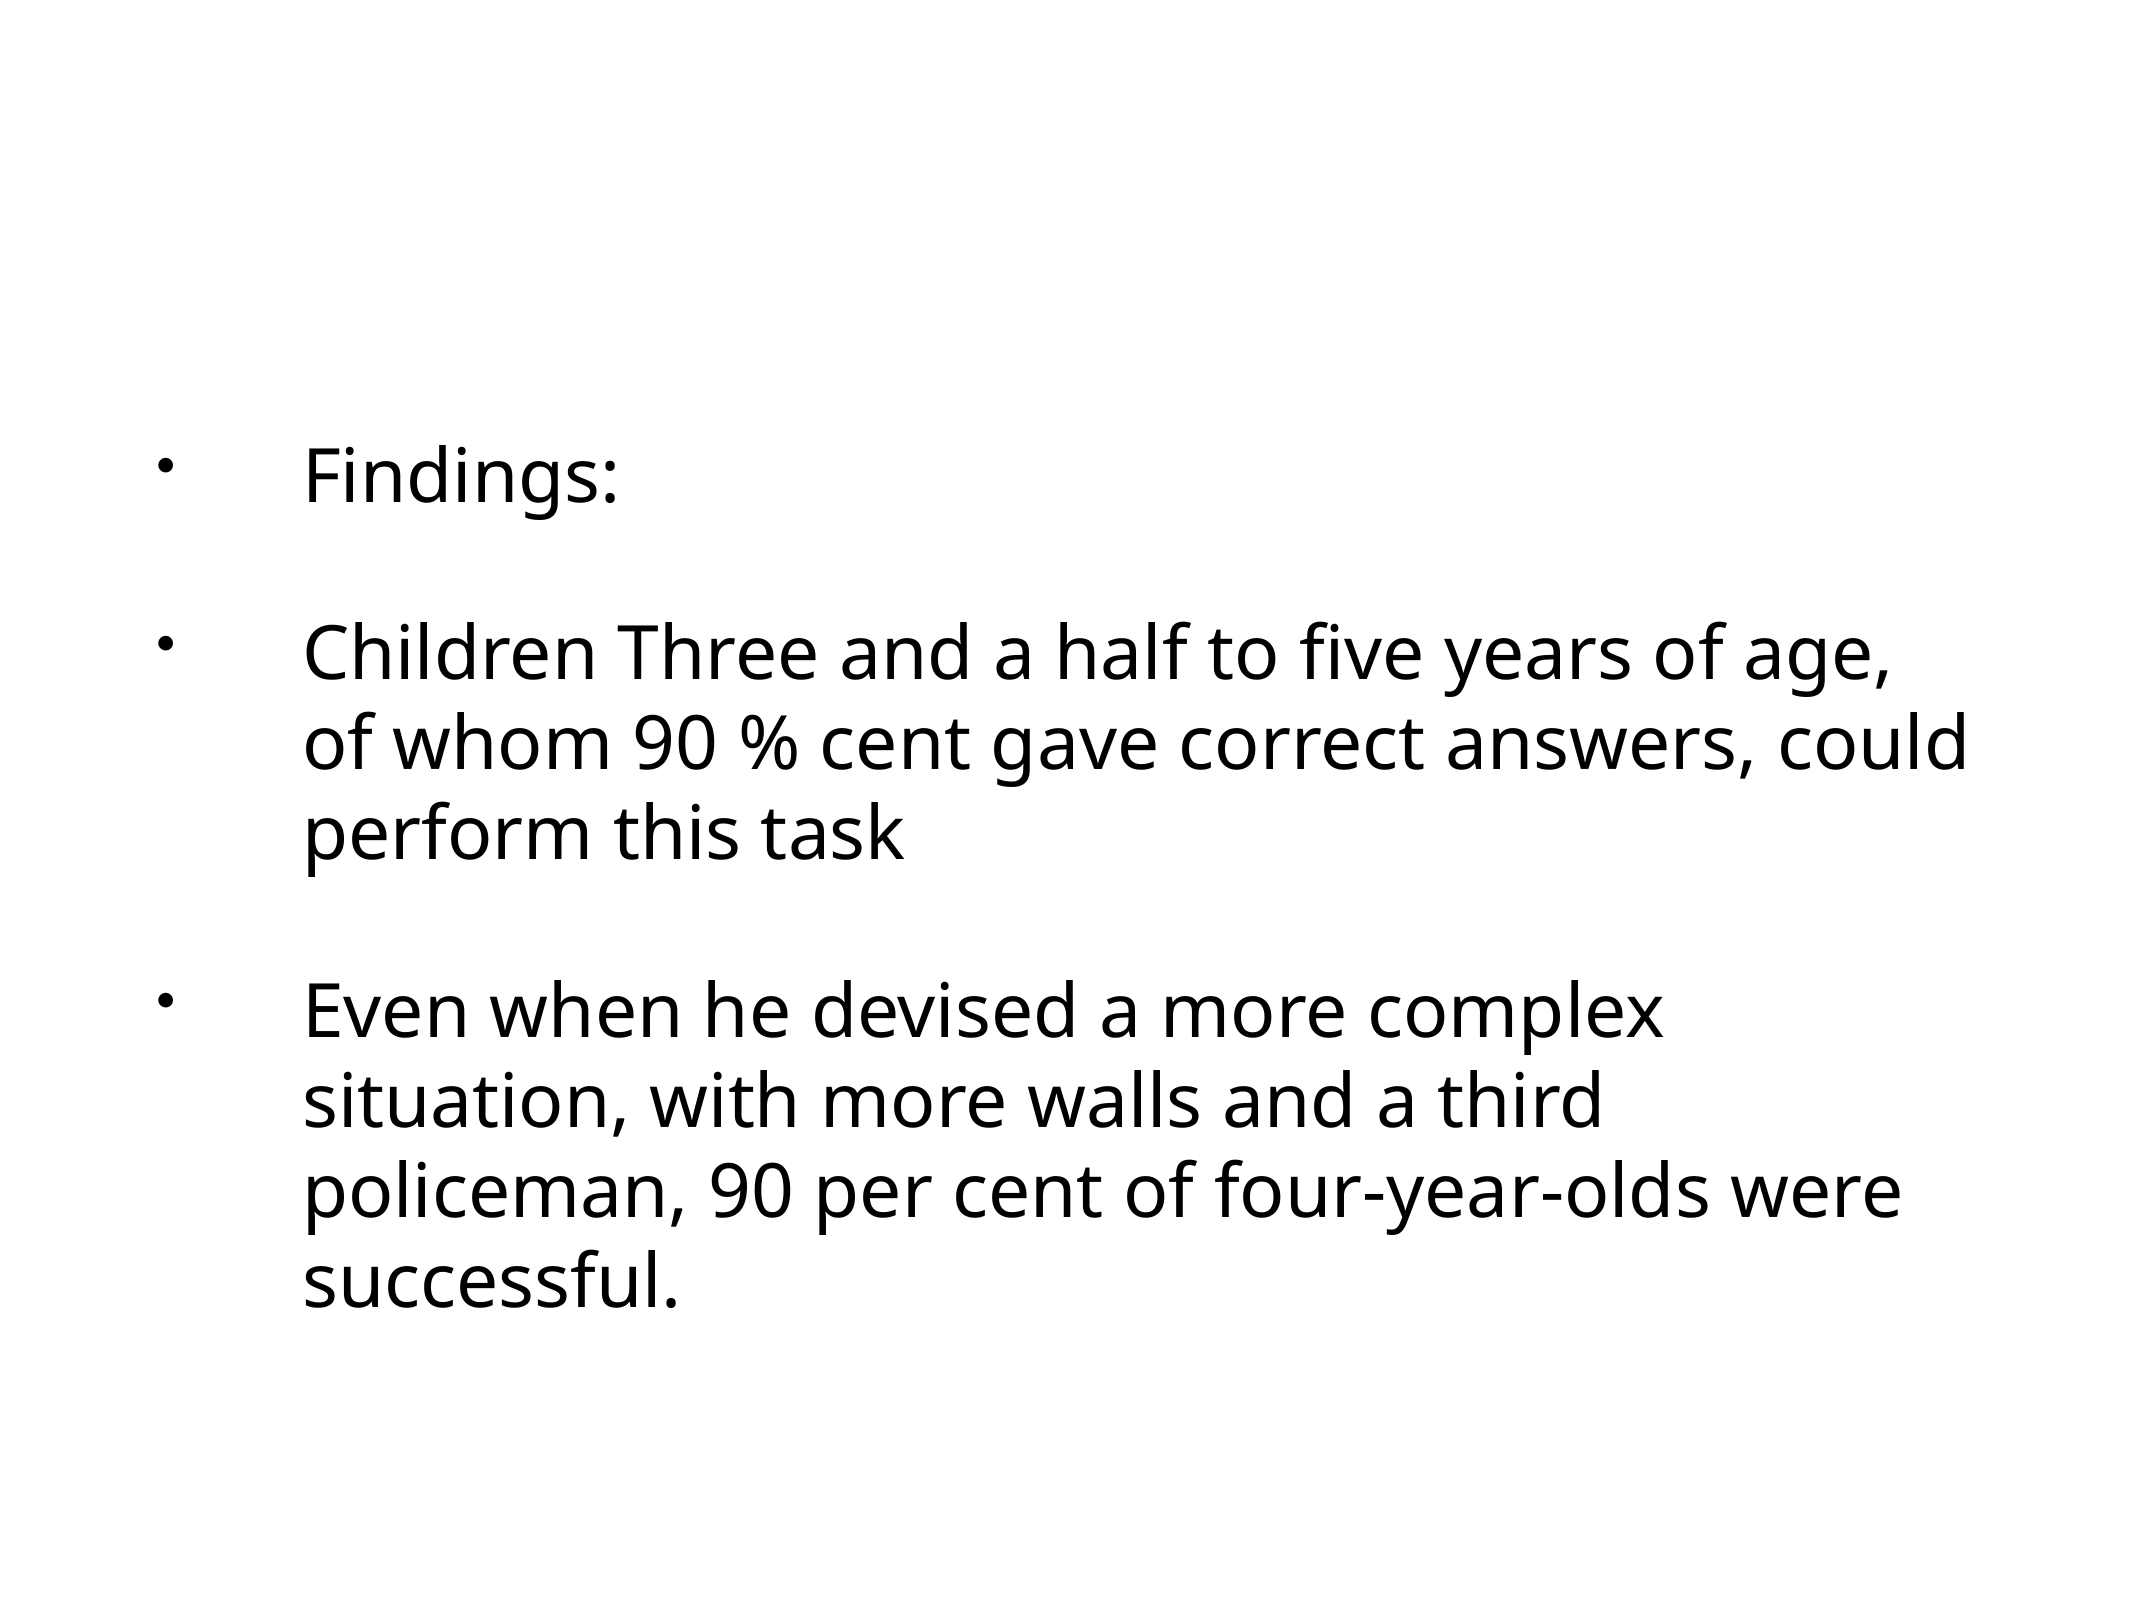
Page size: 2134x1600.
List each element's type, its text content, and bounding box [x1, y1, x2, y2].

list Findings: Children Three and a half to five years of age, of whom 90 % cent gave correct answers, could perform this task Even when he devised a more complex situation, with more walls and a third policeman, 90 per cent of four-year-olds were successful. [155, 426, 1978, 1459]
